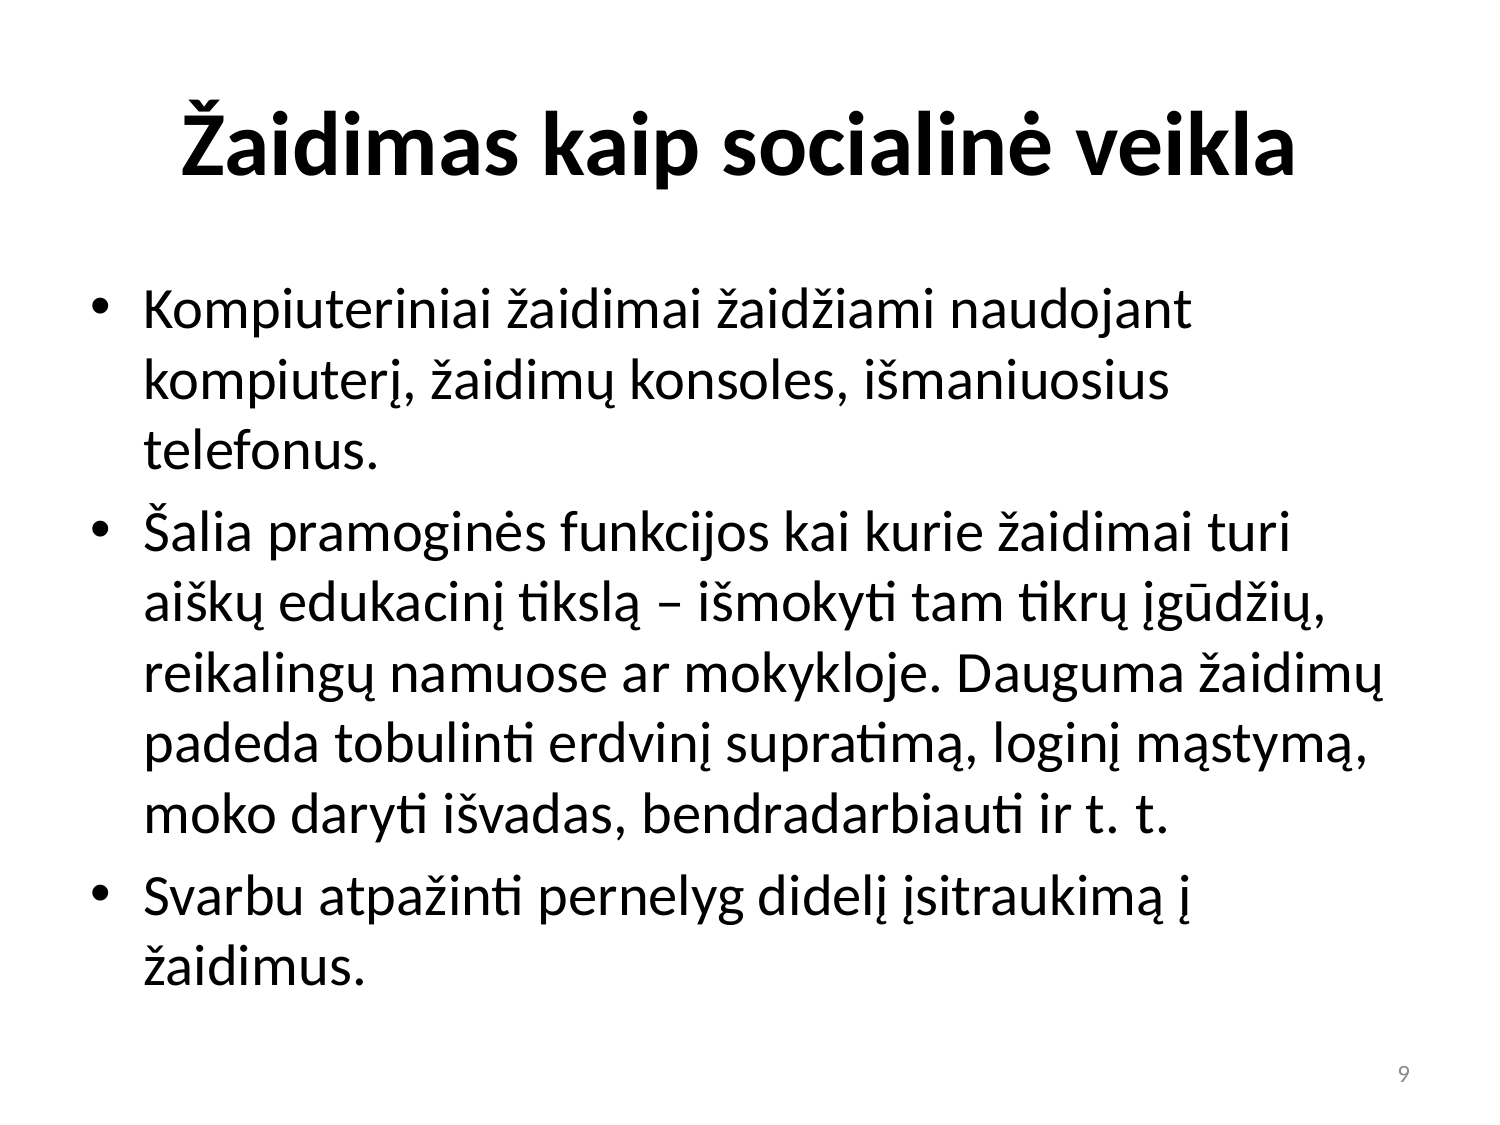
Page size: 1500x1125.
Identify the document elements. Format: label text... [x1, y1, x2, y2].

title Žaidimas kaip socialinė veikla [75, 45, 1425, 233]
list Kompiuteriniai žaidimai žaidžiami naudojant kompiuterį, žaidimų konsoles, išmaniuosius telefonus. Šalia pramoginės funkcijos kai kurie žaidimai turi aiškų edukacinį tikslą – išmokyti tam tikrų įgūdžių, reikalingų namuose ar mokykloje. Dauguma žaidimų padeda tobulinti erdvinį supratimą, loginį mąstymą, moko daryti išvadas, bendradarbiauti ir t. t. Svarbu atpažinti pernelyg didelį įsitraukimą į žaidimus. [75, 262, 1425, 1005]
slide_number 9 [1074, 1042, 1425, 1103]
